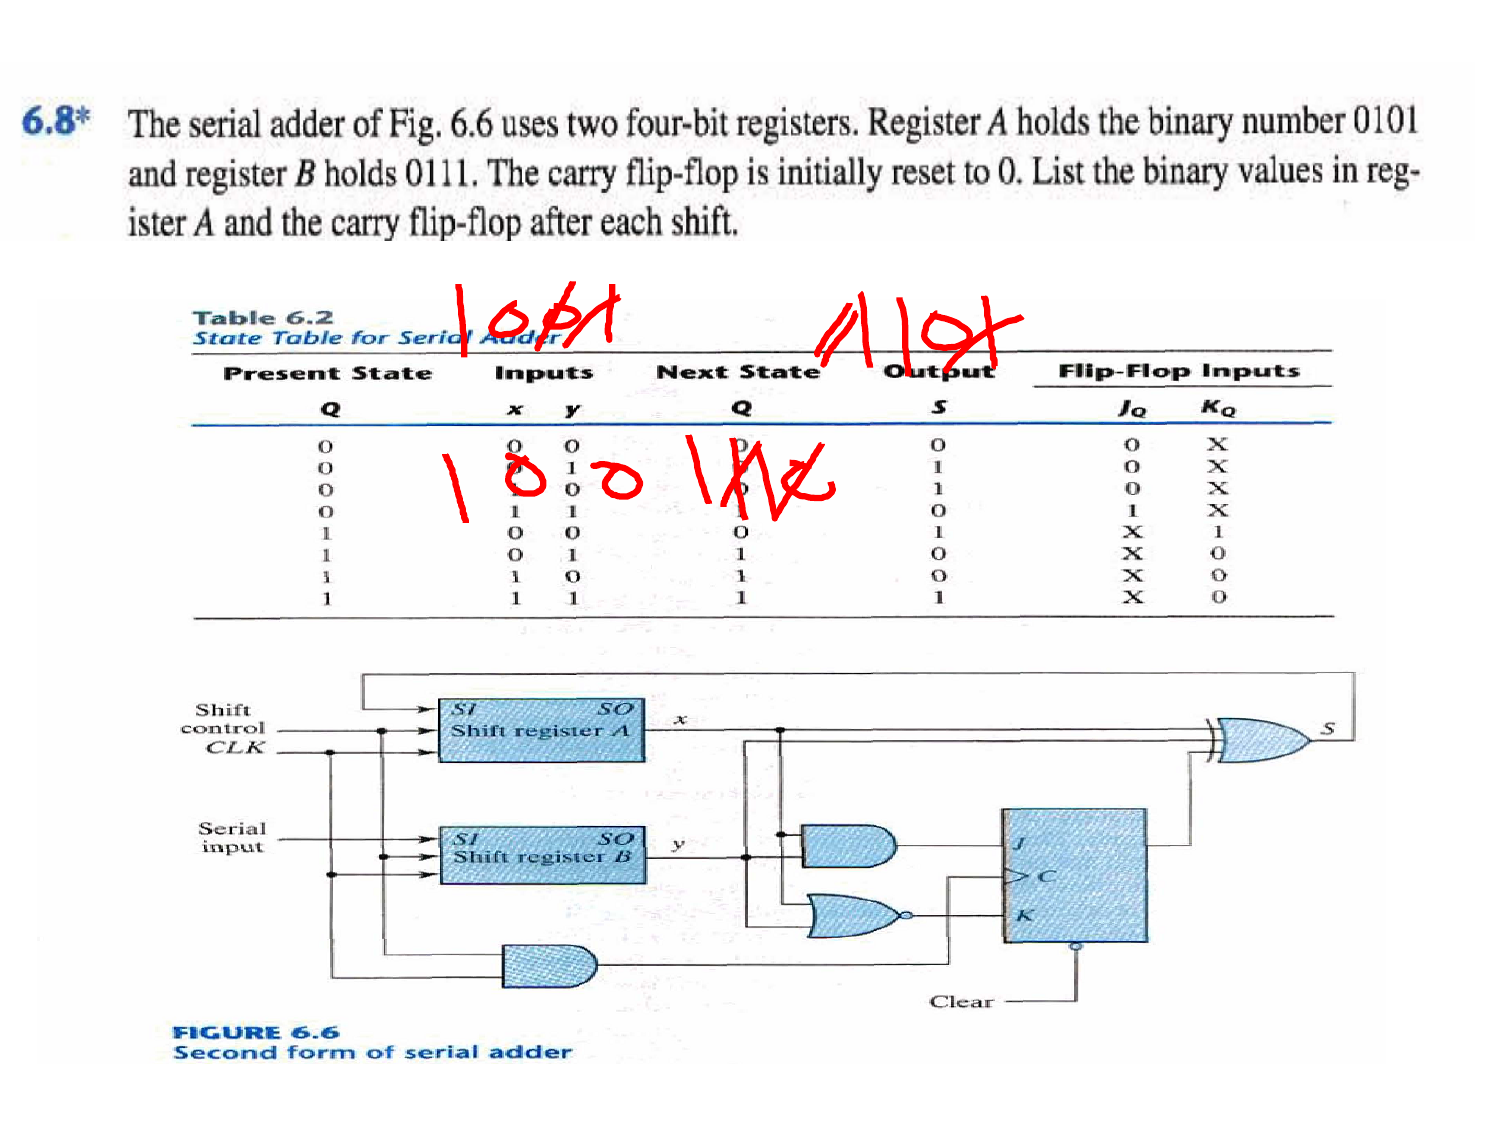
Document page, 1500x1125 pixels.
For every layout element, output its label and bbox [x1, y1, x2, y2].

text_box [445, 281, 1023, 524]
picture [0, 62, 1476, 241]
picture [37, 299, 1387, 1065]
